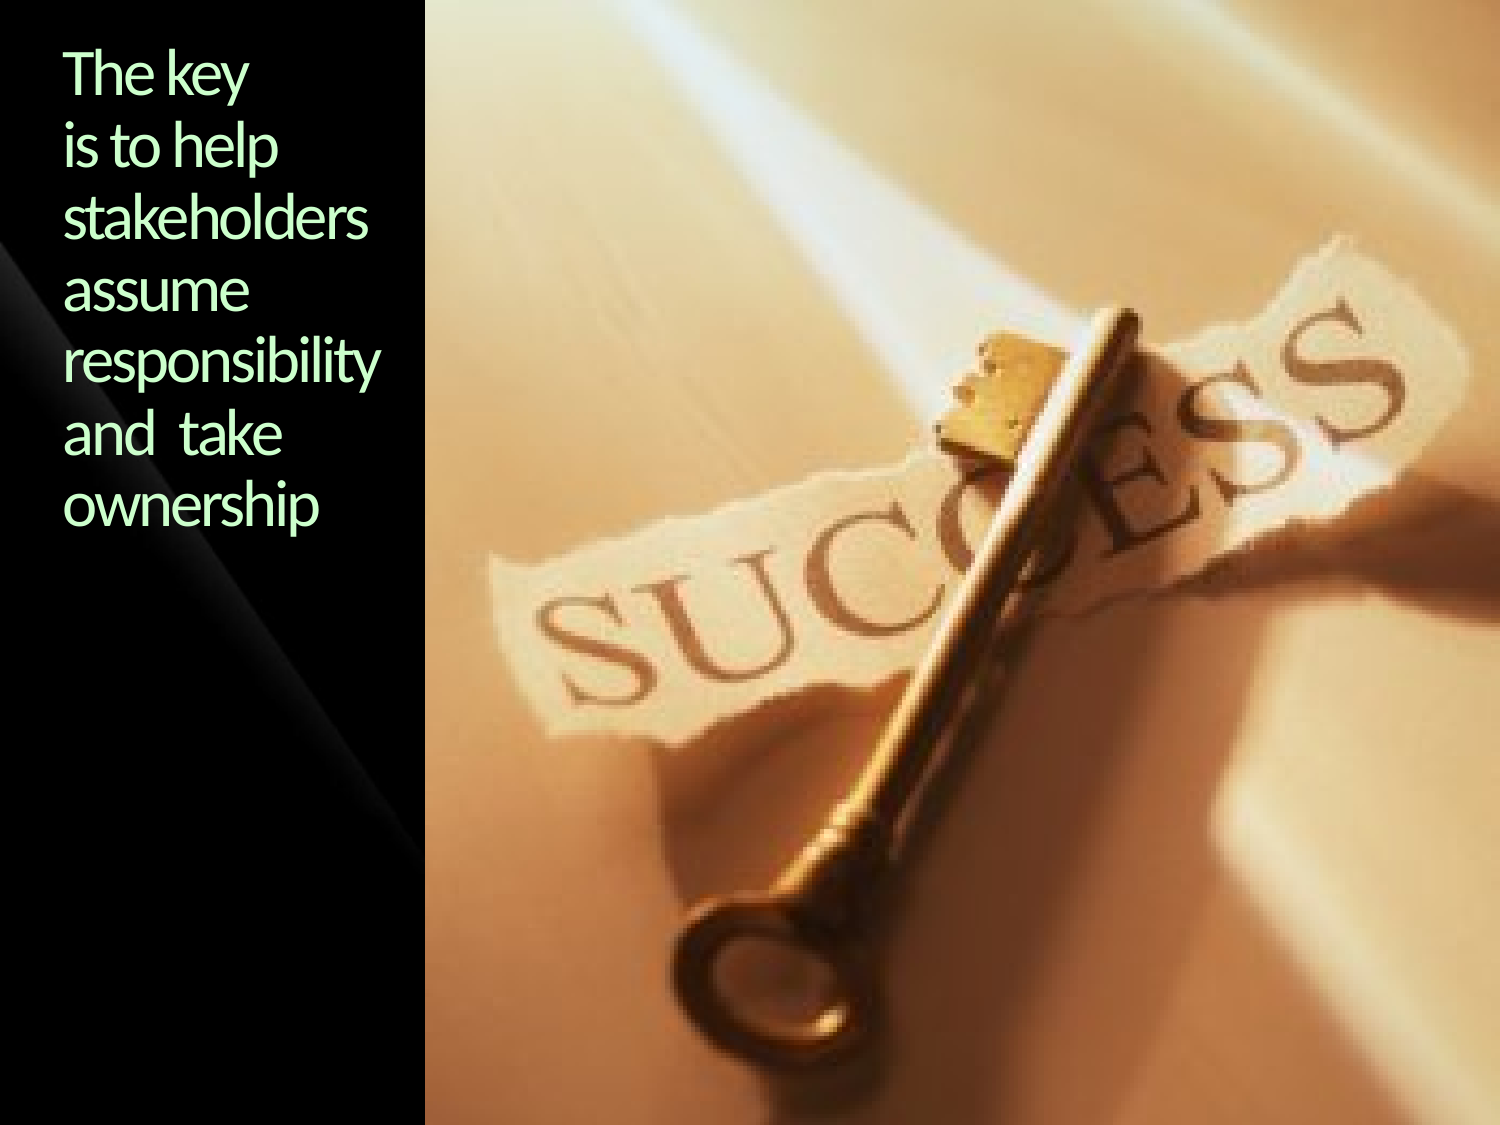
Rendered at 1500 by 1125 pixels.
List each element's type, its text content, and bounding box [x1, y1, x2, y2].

picture [0, 0, 1500, 1125]
title The key is to help stakeholders assume responsibility and take ownership [62, 37, 419, 547]
